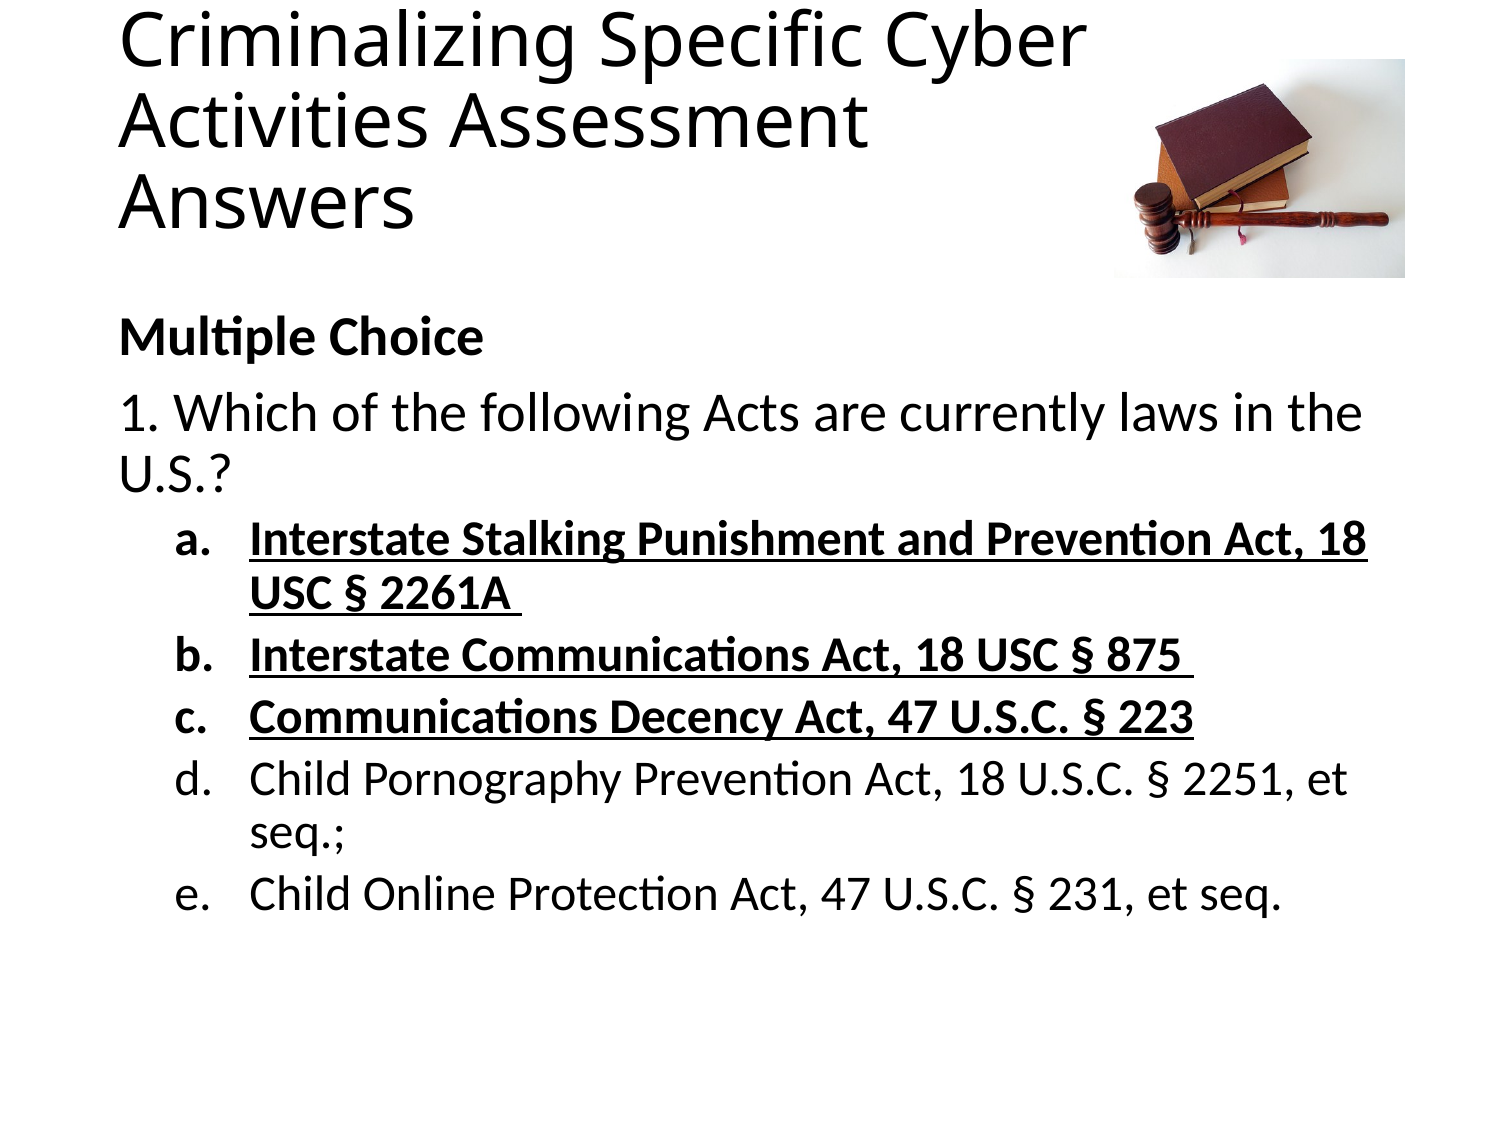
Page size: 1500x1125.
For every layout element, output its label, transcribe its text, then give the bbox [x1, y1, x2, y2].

list Multiple Choice 1. Which of the following Acts are currently laws in the U.S.? Interstate Stalking Punishment and Prevention Act, 18 USC § 2261A Interstate Communications Act, 18 USC § 875 Communications Decency Act, 47 U.S.C. § 223 Child Pornography Prevention Act, 18 U.S.C. § 2251, et seq.; Child Online Protection Act, 47 U.S.C. § 231, et seq. [102, 299, 1398, 1014]
picture [1114, 59, 1405, 278]
title Criminalizing Specific Cyber Activities Assessment Answers [102, 59, 1114, 278]
